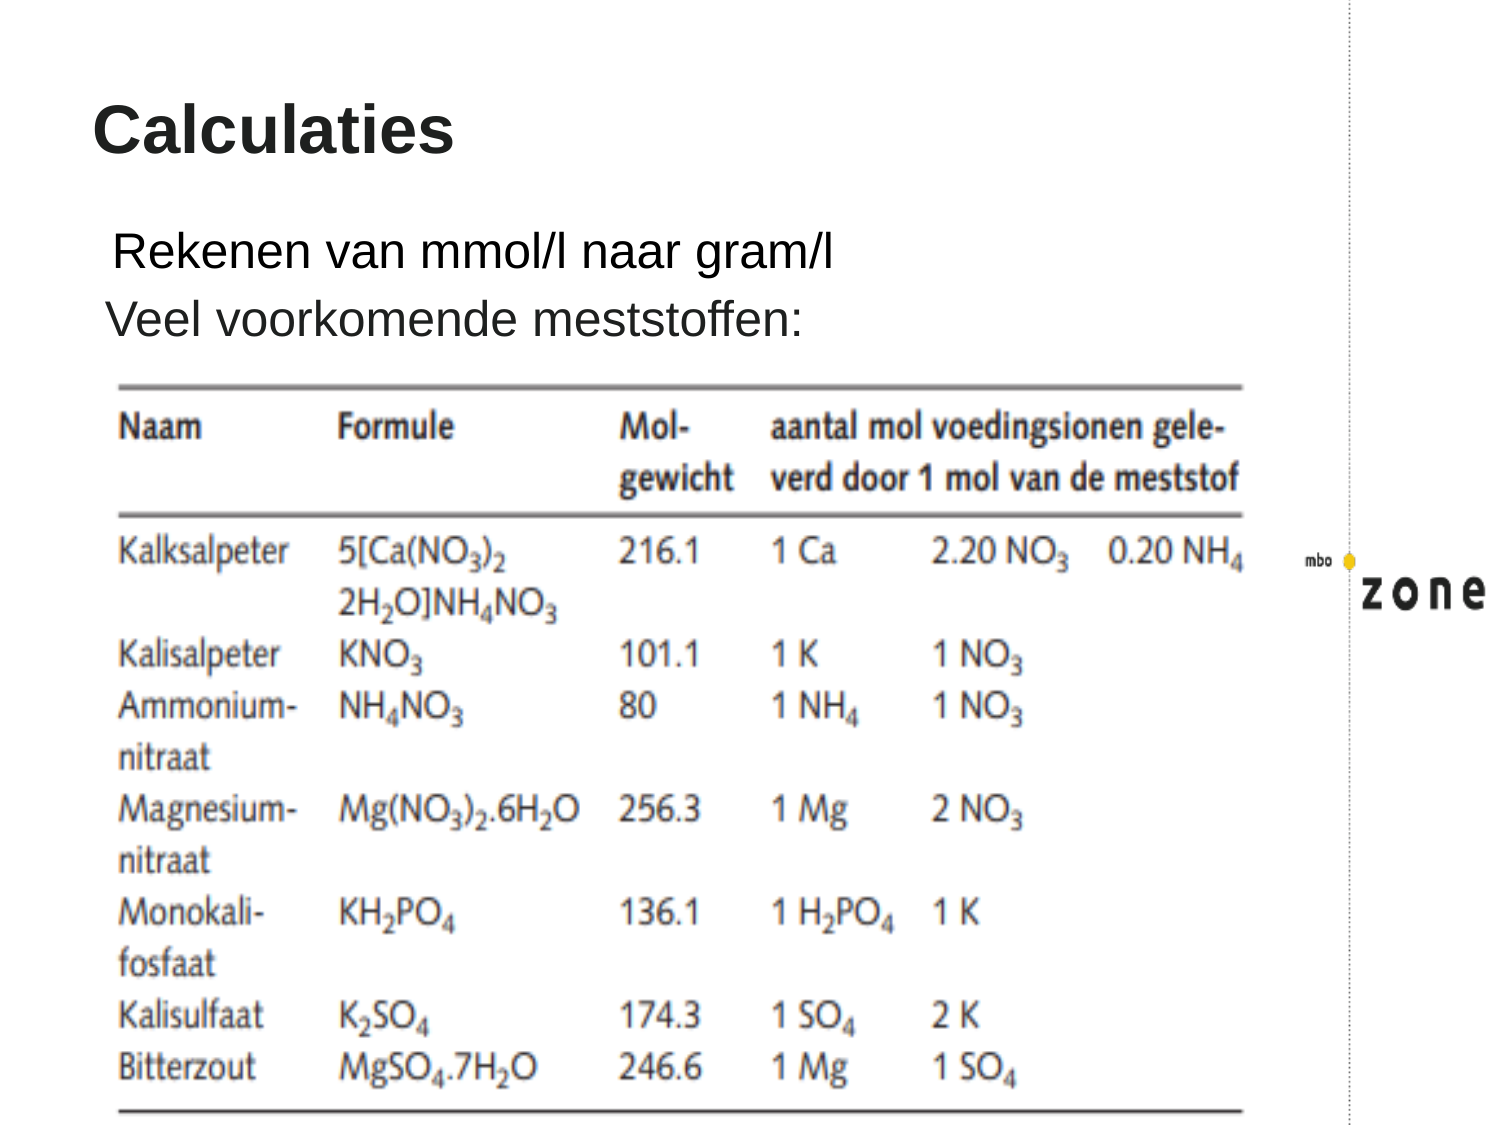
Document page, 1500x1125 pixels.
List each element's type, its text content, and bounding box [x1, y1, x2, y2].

list Veel voorkomende meststoffen: [104, 286, 1193, 364]
picture [104, 0, 1500, 1125]
title Calculaties [93, 94, 1205, 272]
text_box Rekenen van mmol/l naar gram/l [97, 211, 864, 286]
